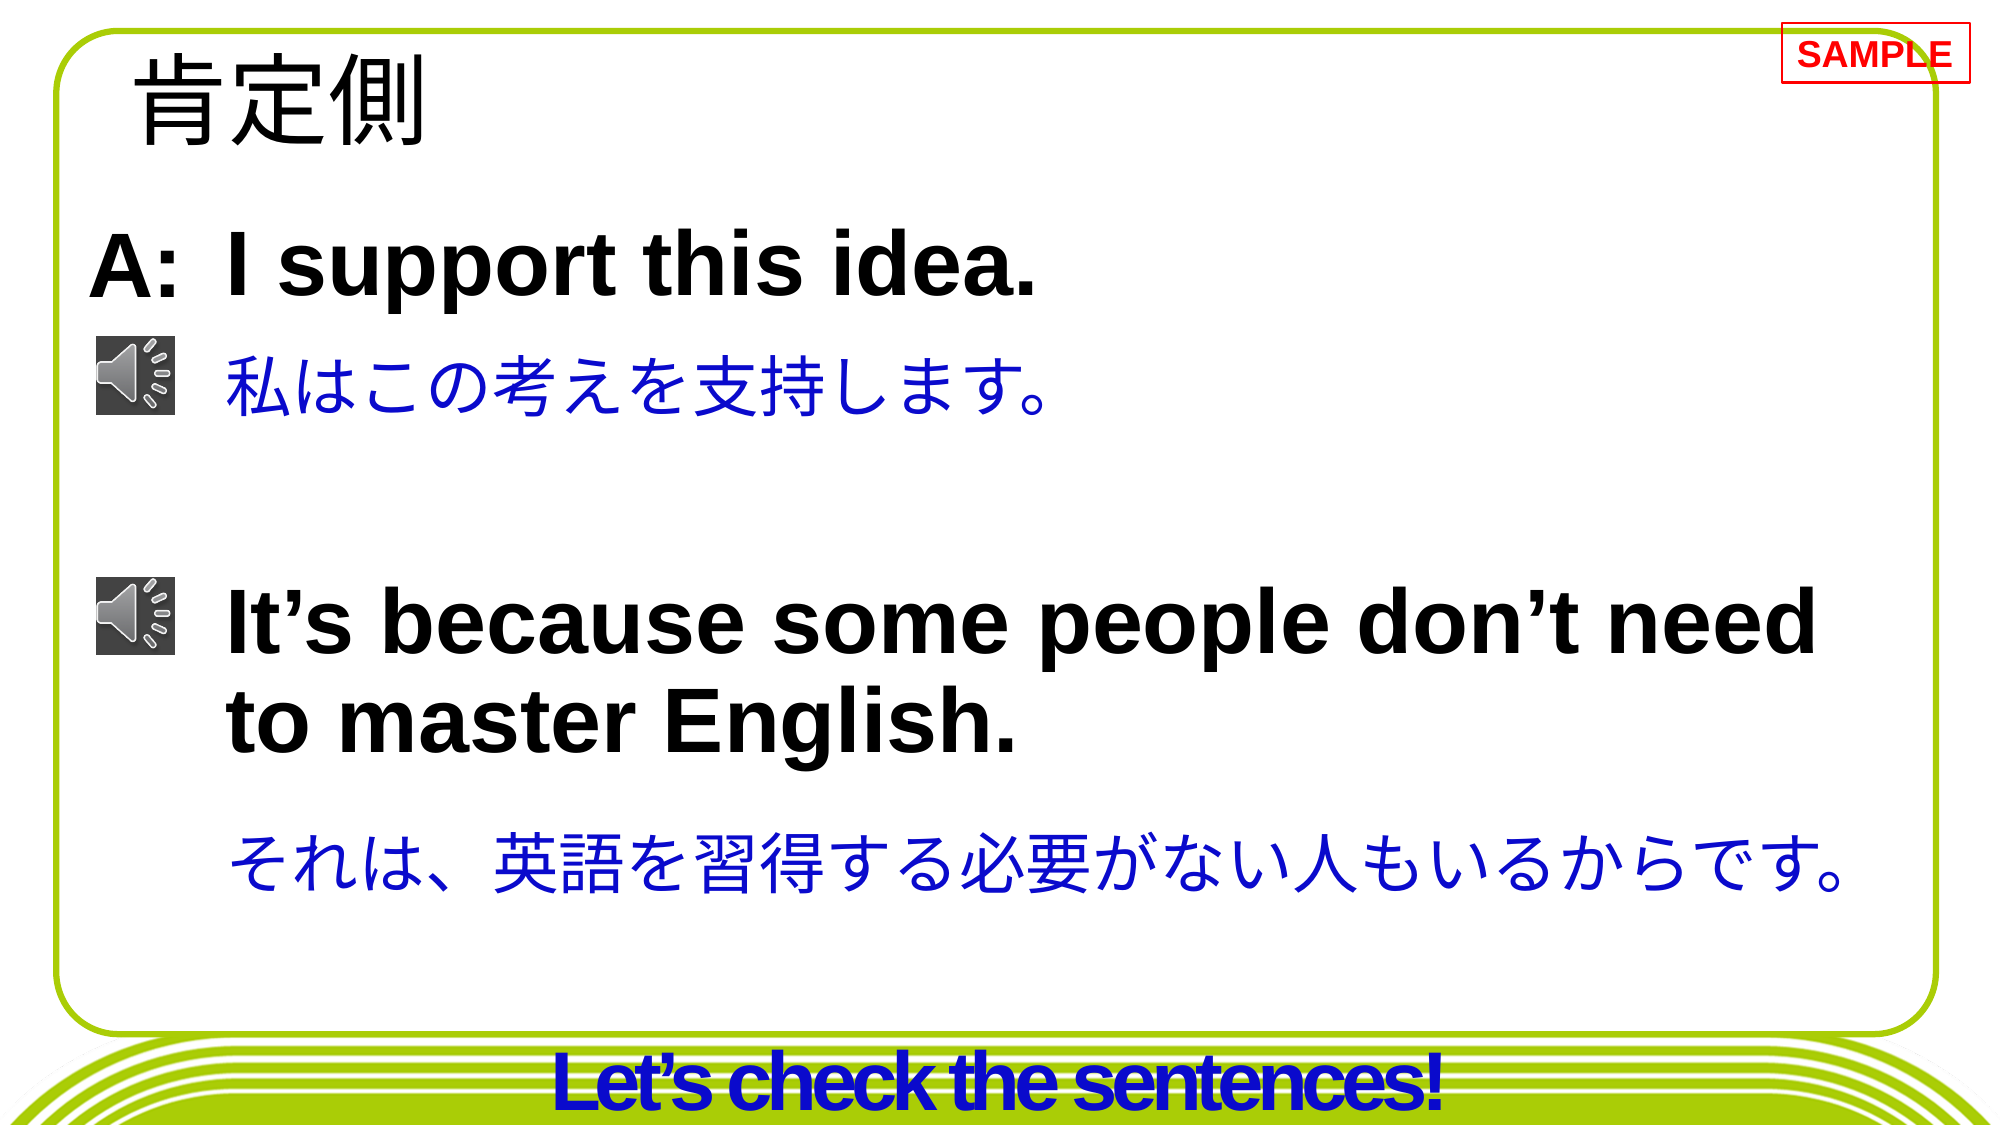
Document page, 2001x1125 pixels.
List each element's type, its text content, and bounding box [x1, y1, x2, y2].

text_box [95, 575, 176, 656]
list A: [60, 208, 210, 327]
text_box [95, 335, 176, 416]
list それは、英語を習得する必要がない人もいるからです。 [210, 807, 1886, 927]
list It’s because some people don’t need to master English. [210, 566, 1886, 806]
text_box SAMPLE [1782, 22, 1971, 83]
picture [0, 1018, 2000, 1125]
list I support this idea. [210, 208, 1886, 327]
list 私はこの考えを支持します。 [210, 330, 1886, 449]
title 肯定側 [114, 34, 528, 177]
